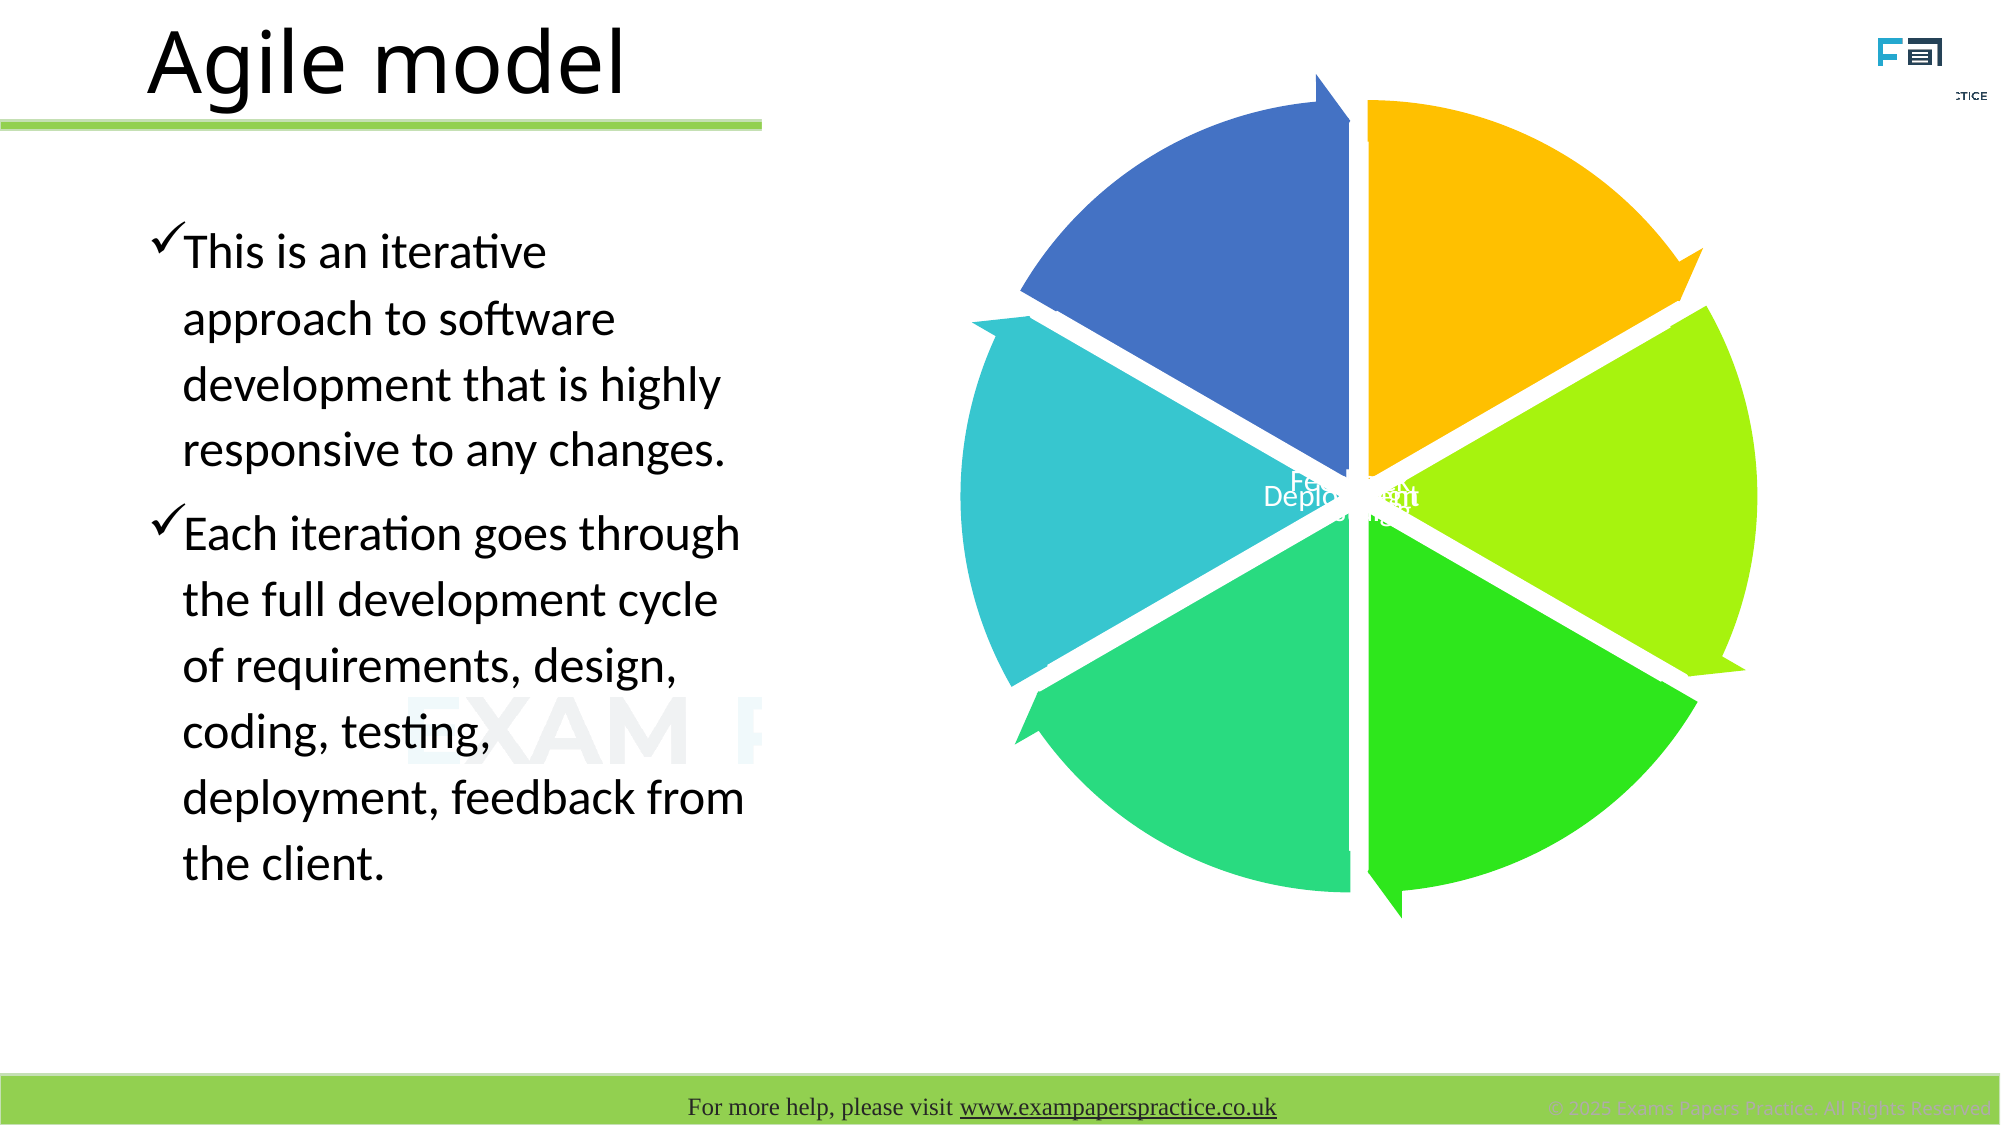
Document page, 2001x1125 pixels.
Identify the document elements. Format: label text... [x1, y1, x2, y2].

list This is an iterative approach to software development that is highly responsive to any changes. Each iteration goes through the full development cycle of requirements, design, coding, testing, deployment, feedback from the client. [132, 205, 762, 965]
title Agile model [132, 11, 1858, 121]
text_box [761, 66, 1957, 933]
